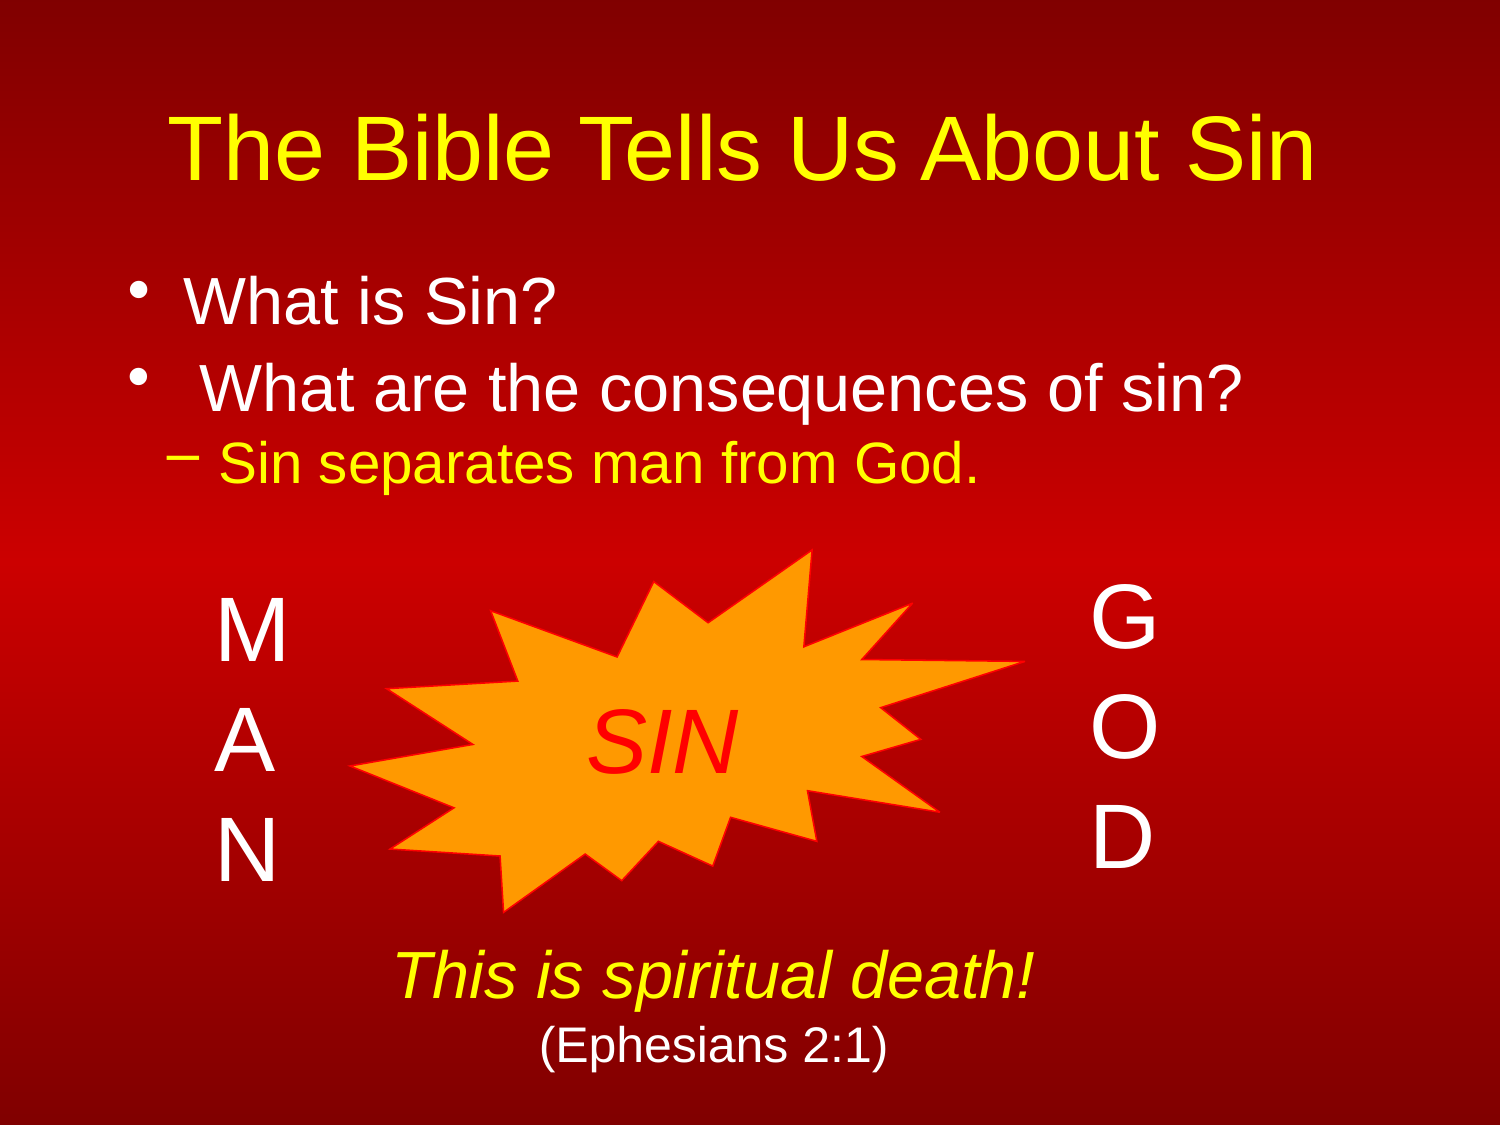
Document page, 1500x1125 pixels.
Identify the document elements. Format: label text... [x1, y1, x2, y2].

title The Bible Tells Us About Sin [50, 50, 1438, 238]
text_box What are the consequences of sin? Sin separates man from God. [112, 337, 1413, 563]
list What is Sin? [112, 249, 1450, 338]
text_box This is spiritual death! (Ephesians 2:1) [275, 924, 1153, 1080]
text_box M A N [200, 563, 322, 908]
text_box G O D [1074, 563, 1197, 895]
text_box SIN [349, 563, 1025, 913]
